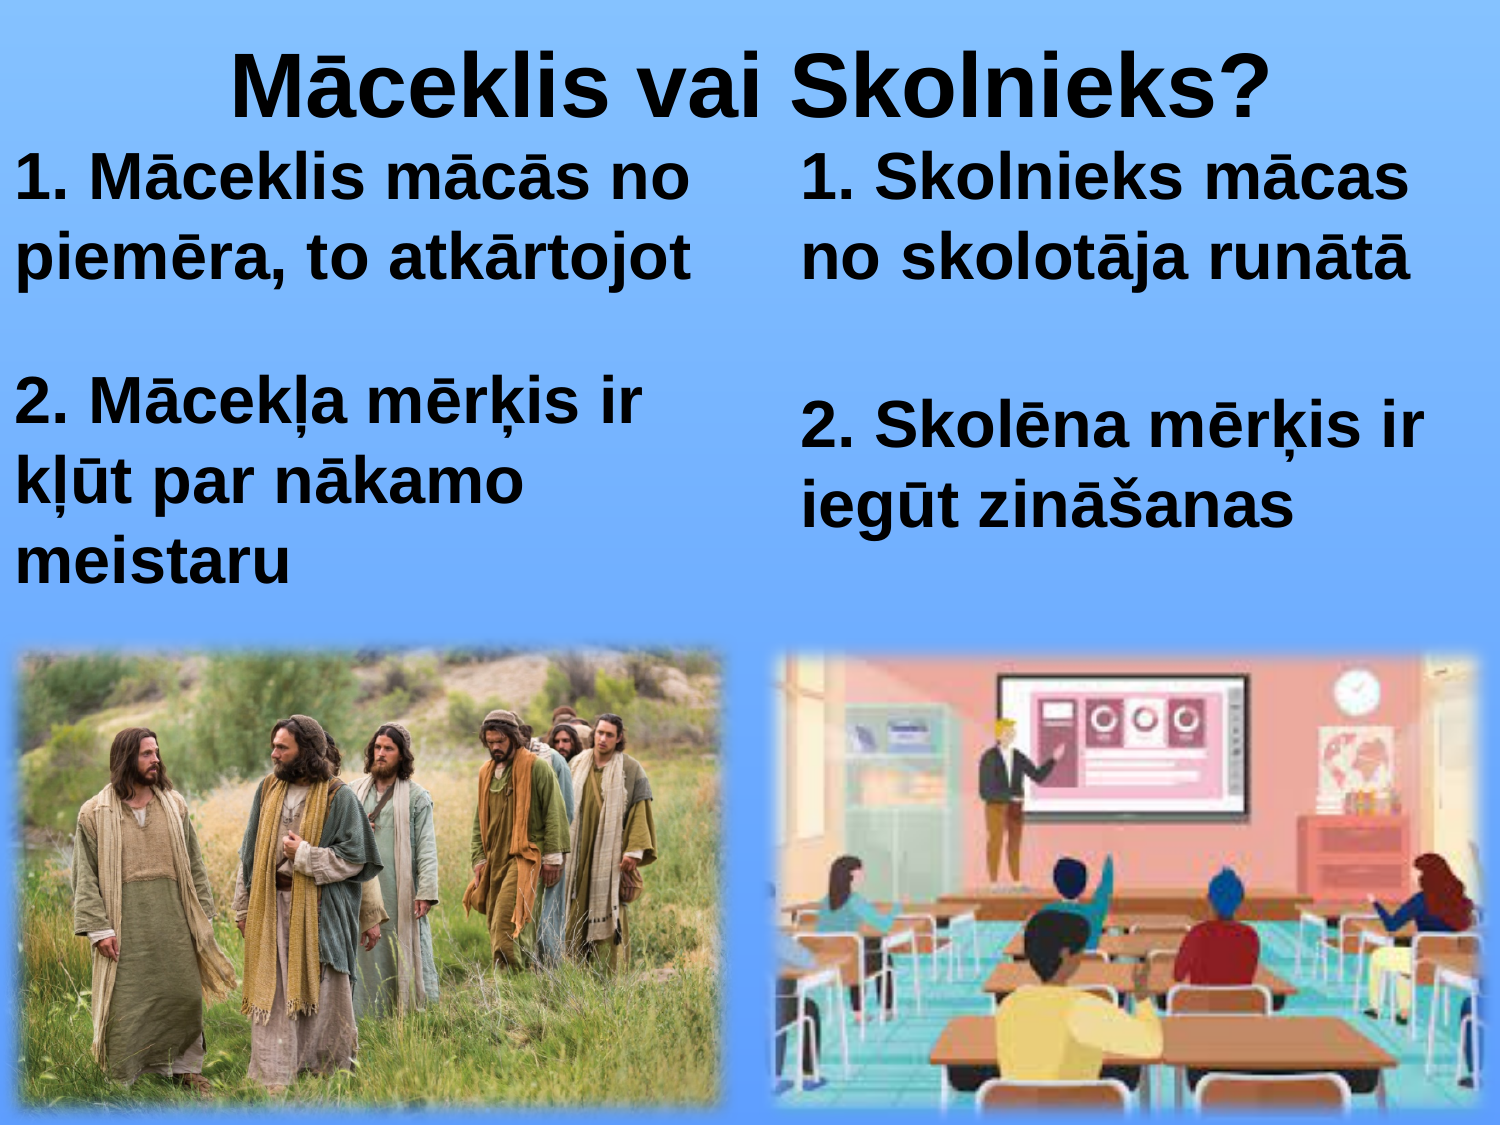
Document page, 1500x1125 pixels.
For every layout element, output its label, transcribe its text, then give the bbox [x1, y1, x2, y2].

picture [758, 638, 1495, 1125]
text_box 1. Māceklis mācās no piemēra, to atkārtojot [0, 125, 715, 301]
text_box 2. Skolēna mērķis ir iegūt zināšanas [785, 373, 1500, 549]
text_box 1. Skolnieks mācas no skolotāja runātā [785, 125, 1500, 300]
title Māceklis vai Skolnieks? [76, 0, 1428, 162]
picture [0, 633, 738, 1125]
text_box 2. Mācekļa mērķis ir kļūt par nākamo meistaru [0, 349, 715, 605]
